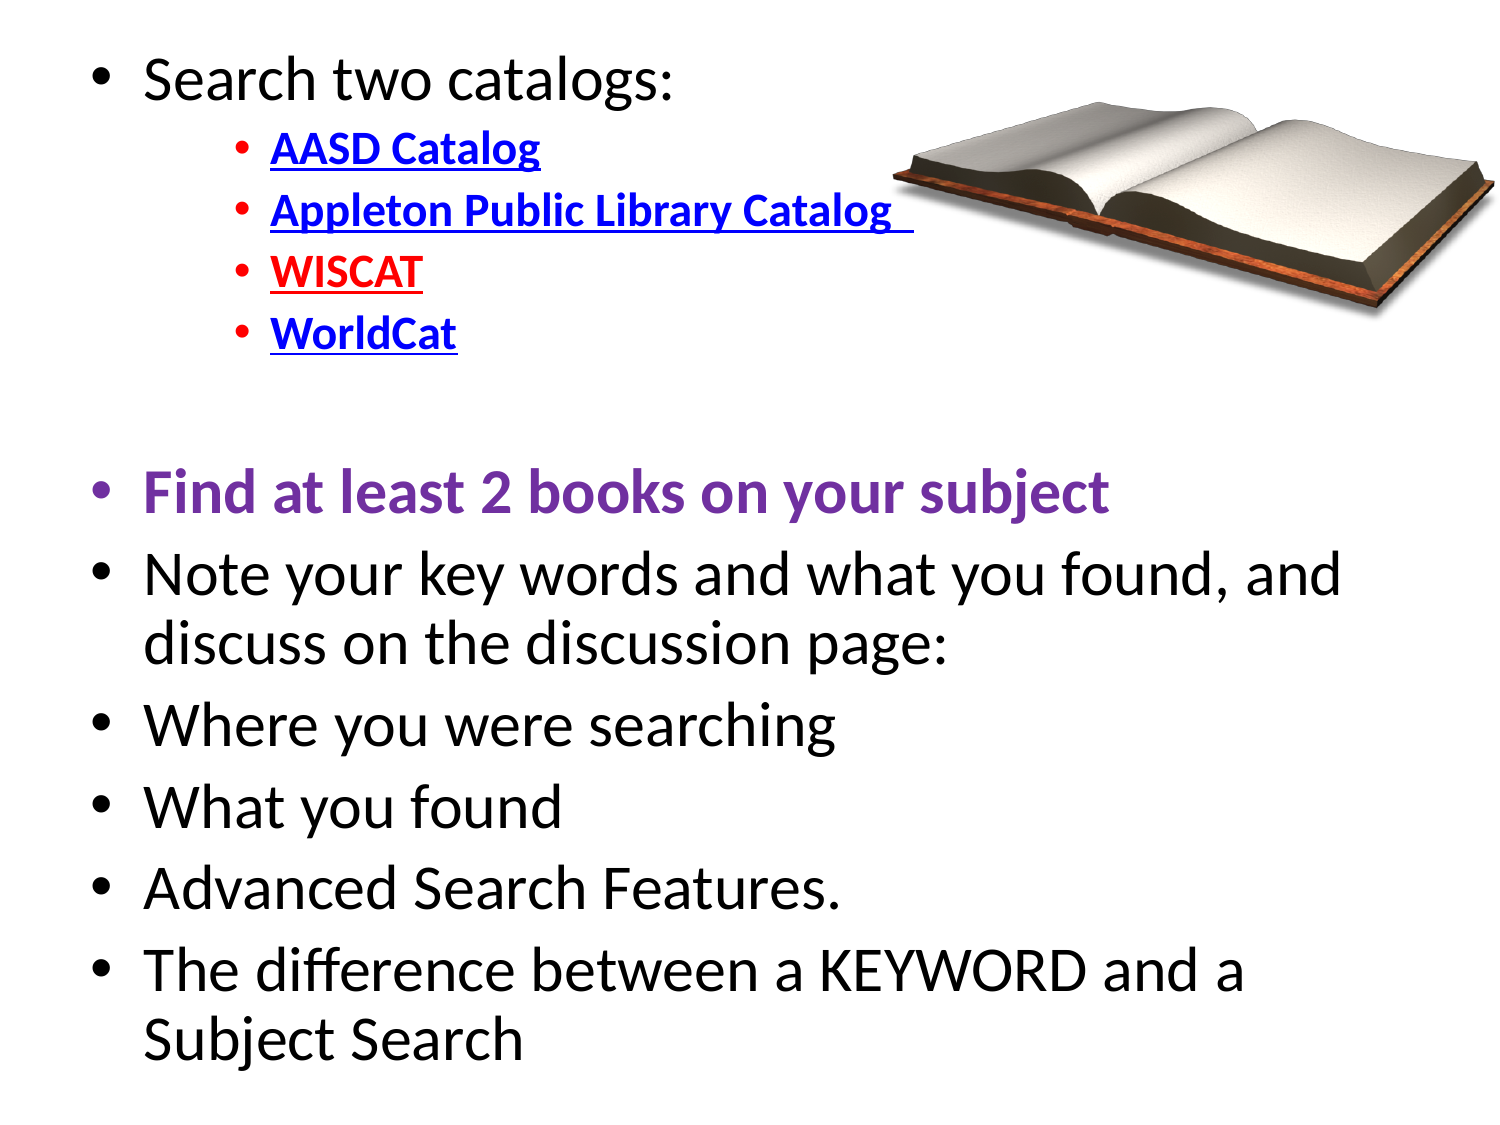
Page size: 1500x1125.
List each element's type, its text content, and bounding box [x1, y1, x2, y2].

list Search two catalogs: AASD Catalog Appleton Public Library Catalog WISCAT WorldCat Find at least 2 books on your subject Note your key words and what you found, and discuss on the discussion page: Where you were searching What you found Advanced Search Features. The difference between a KEYWORD and a Subject Search [75, 37, 1450, 1088]
picture [885, 99, 1500, 326]
